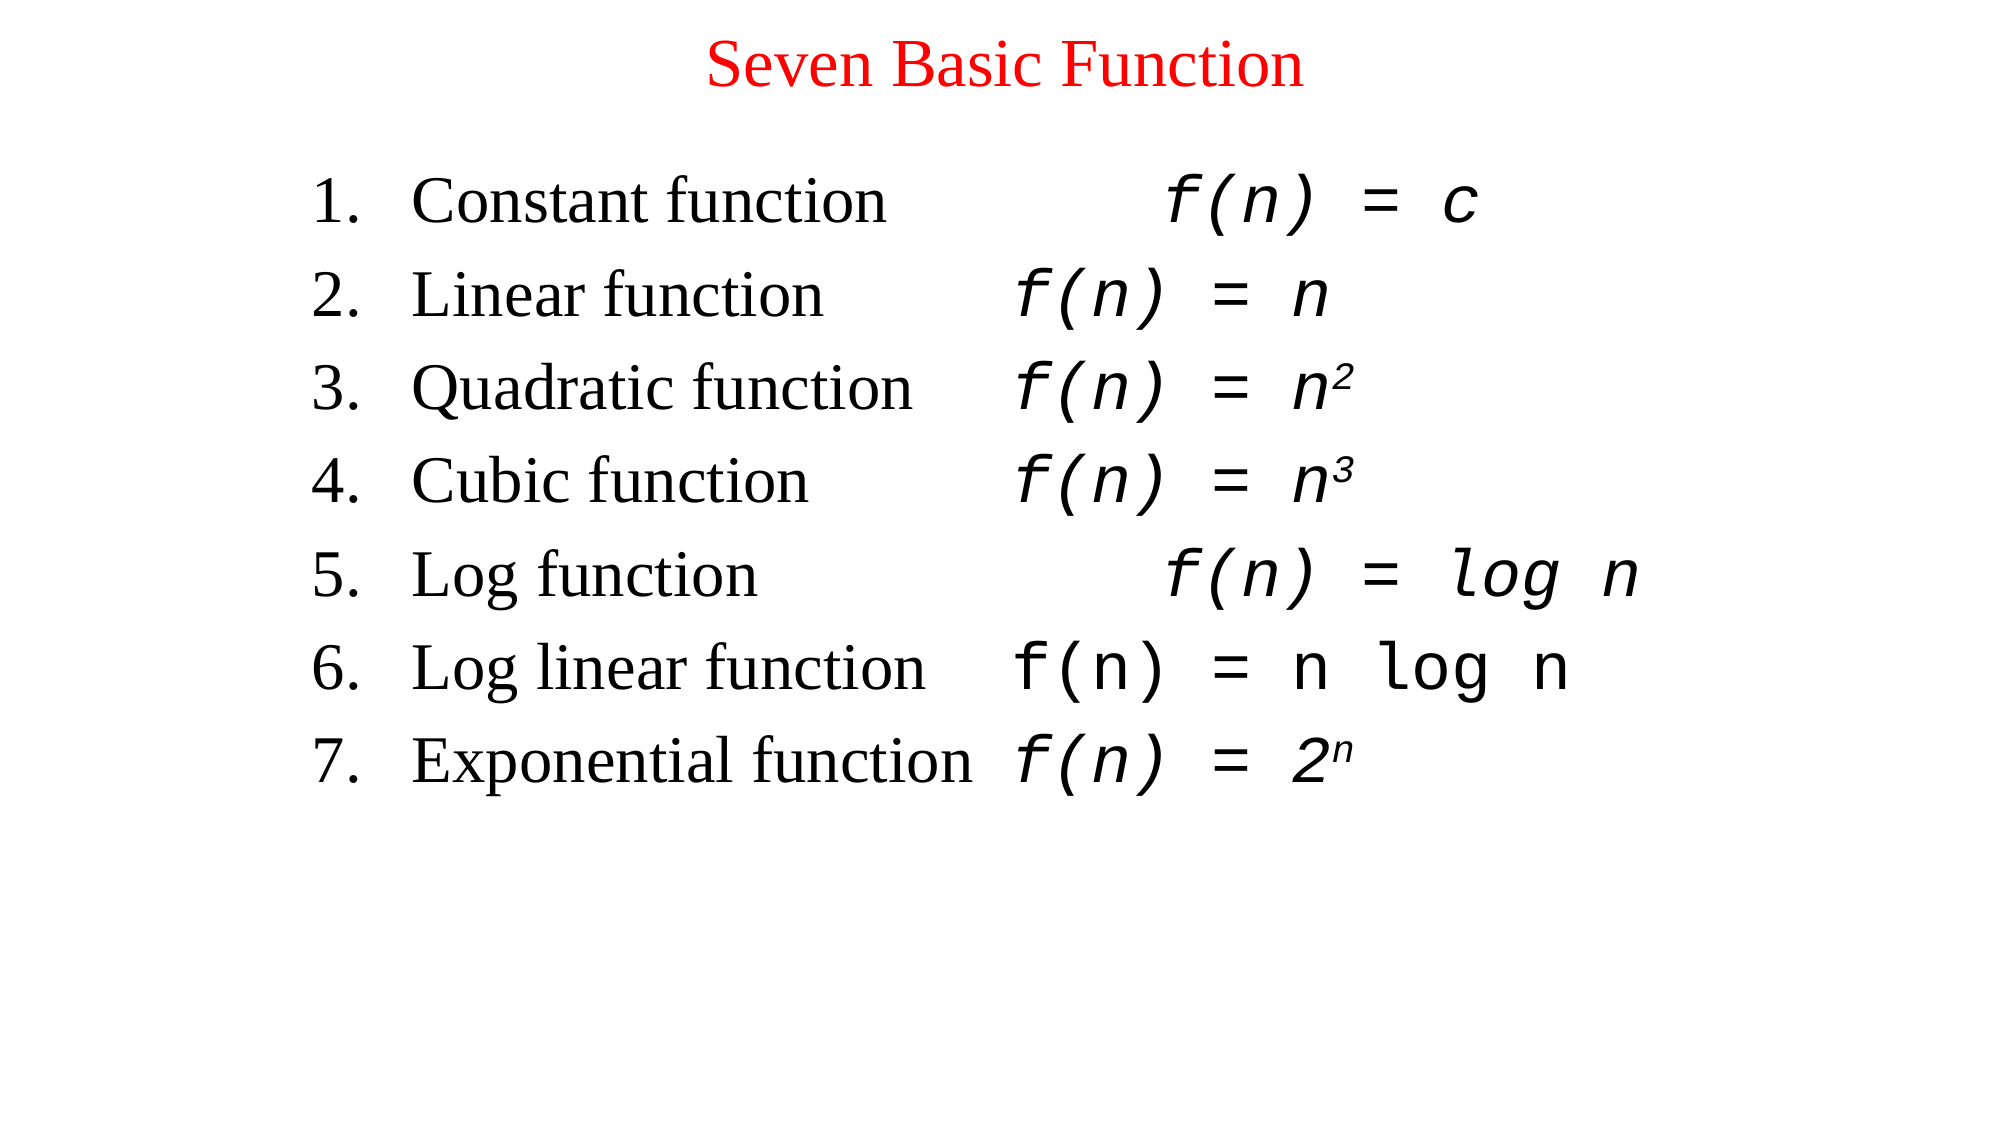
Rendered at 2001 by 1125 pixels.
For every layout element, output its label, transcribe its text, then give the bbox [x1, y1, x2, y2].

title Seven Basic Function [290, 18, 1721, 110]
text_box Constant function f(n) = c Linear function f(n) = n Quadratic function f(n) = n2 Cubic function f(n) = n3 Log function f(n) = log n Log linear function f(n) = n log n Exponential function f(n) = 2n [296, 148, 1727, 1112]
